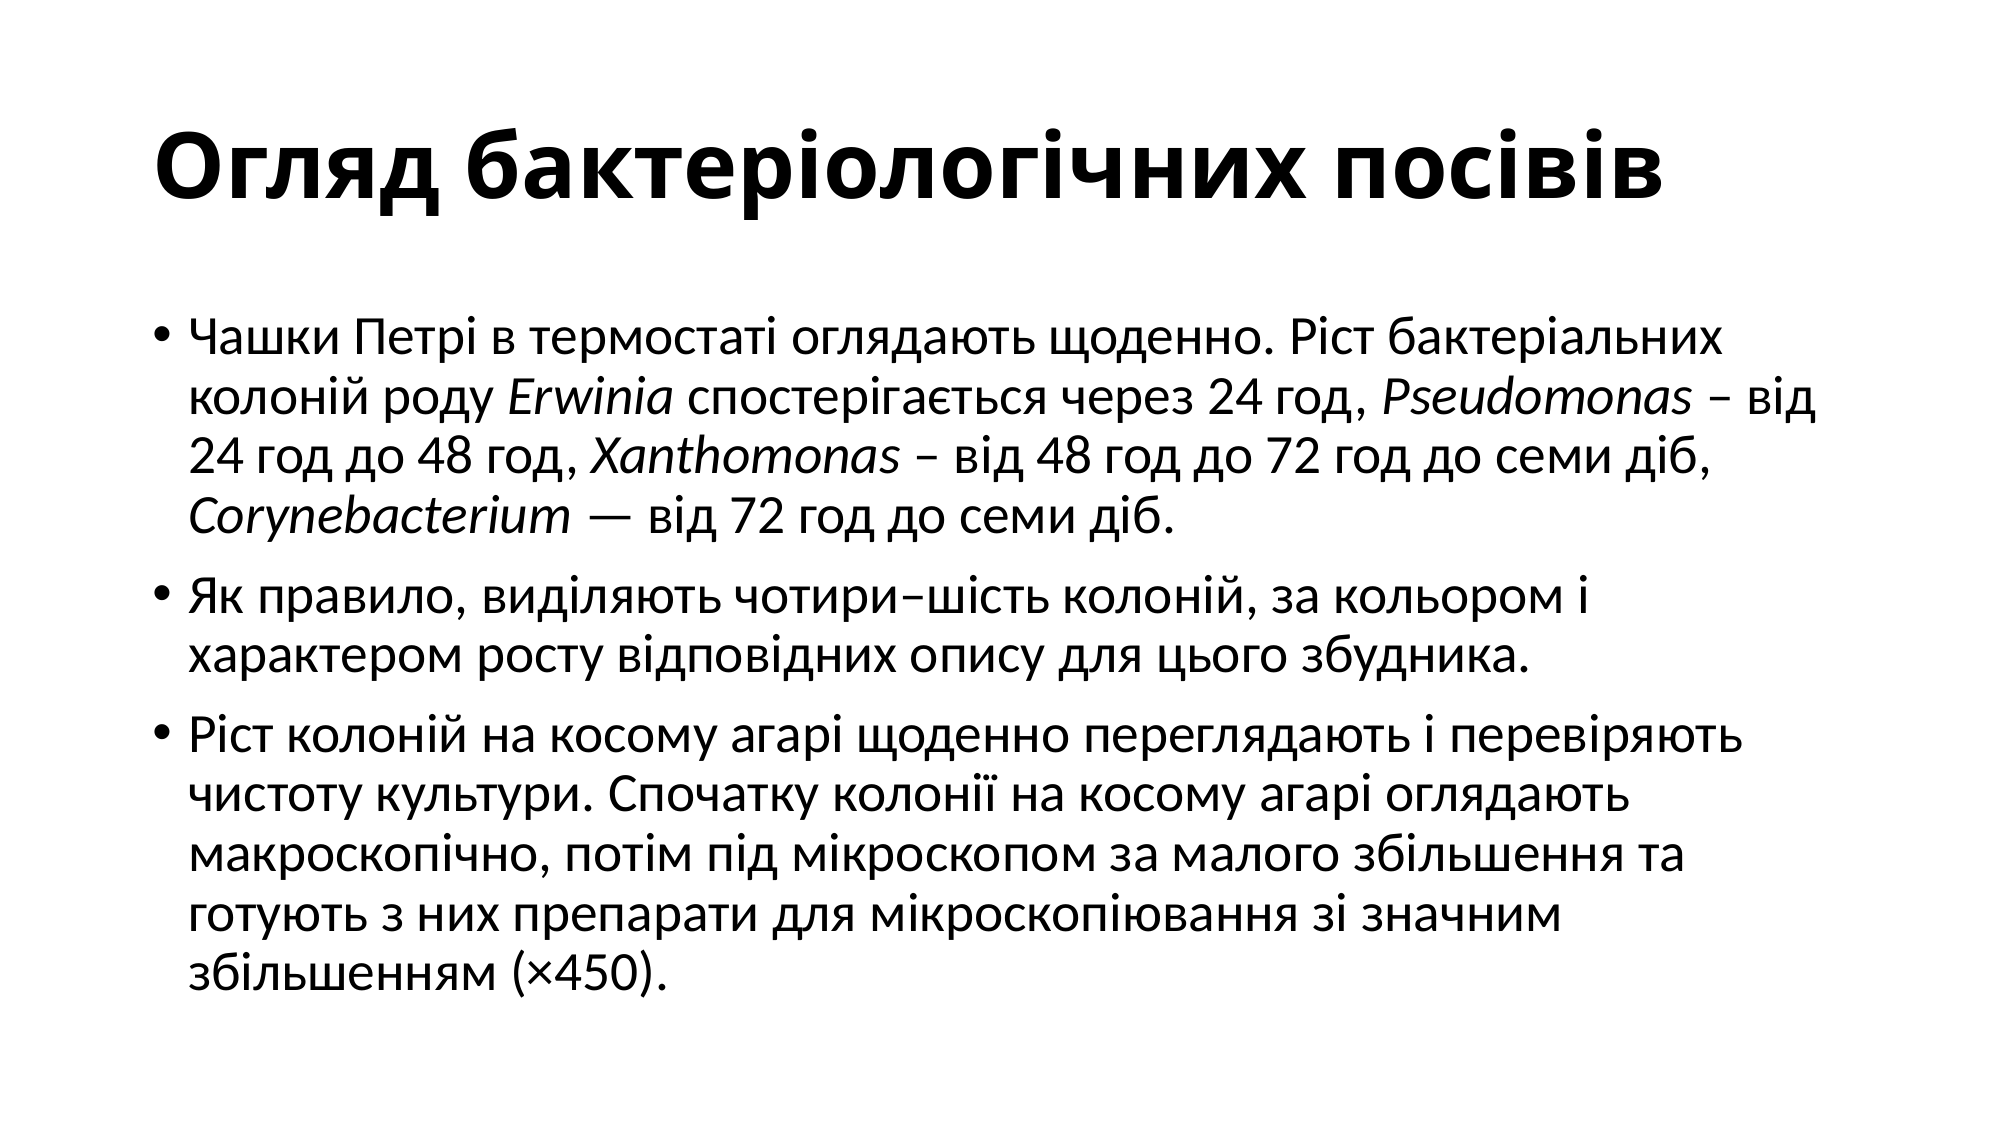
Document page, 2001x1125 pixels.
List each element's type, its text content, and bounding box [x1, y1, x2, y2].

list Чашки Петрі в термостаті оглядають щоденно. Ріст бактеріальних колоній роду Erwinia спостерігається через 24 год, Pseudomonas – від 24 год до 48 год, Xanthomonas – від 48 год до 72 год до семи діб, Corynebacterium — від 72 год до семи діб. Як правило, виділяють чотири–шість колоній, за кольором і характером росту відповідних опису для цього збудника. Ріст колоній на косому агарі щоденно переглядають і перевіряють чистоту культури. Спочатку колонії на косому агарі оглядають макроскопічно, потім під мікроскопом за малого збільшення та готують з них препарати для мікроскопіювання зі значним збільшенням (×450). [137, 299, 1863, 1014]
title Огляд бактеріологічних посівів [137, 59, 1863, 278]
